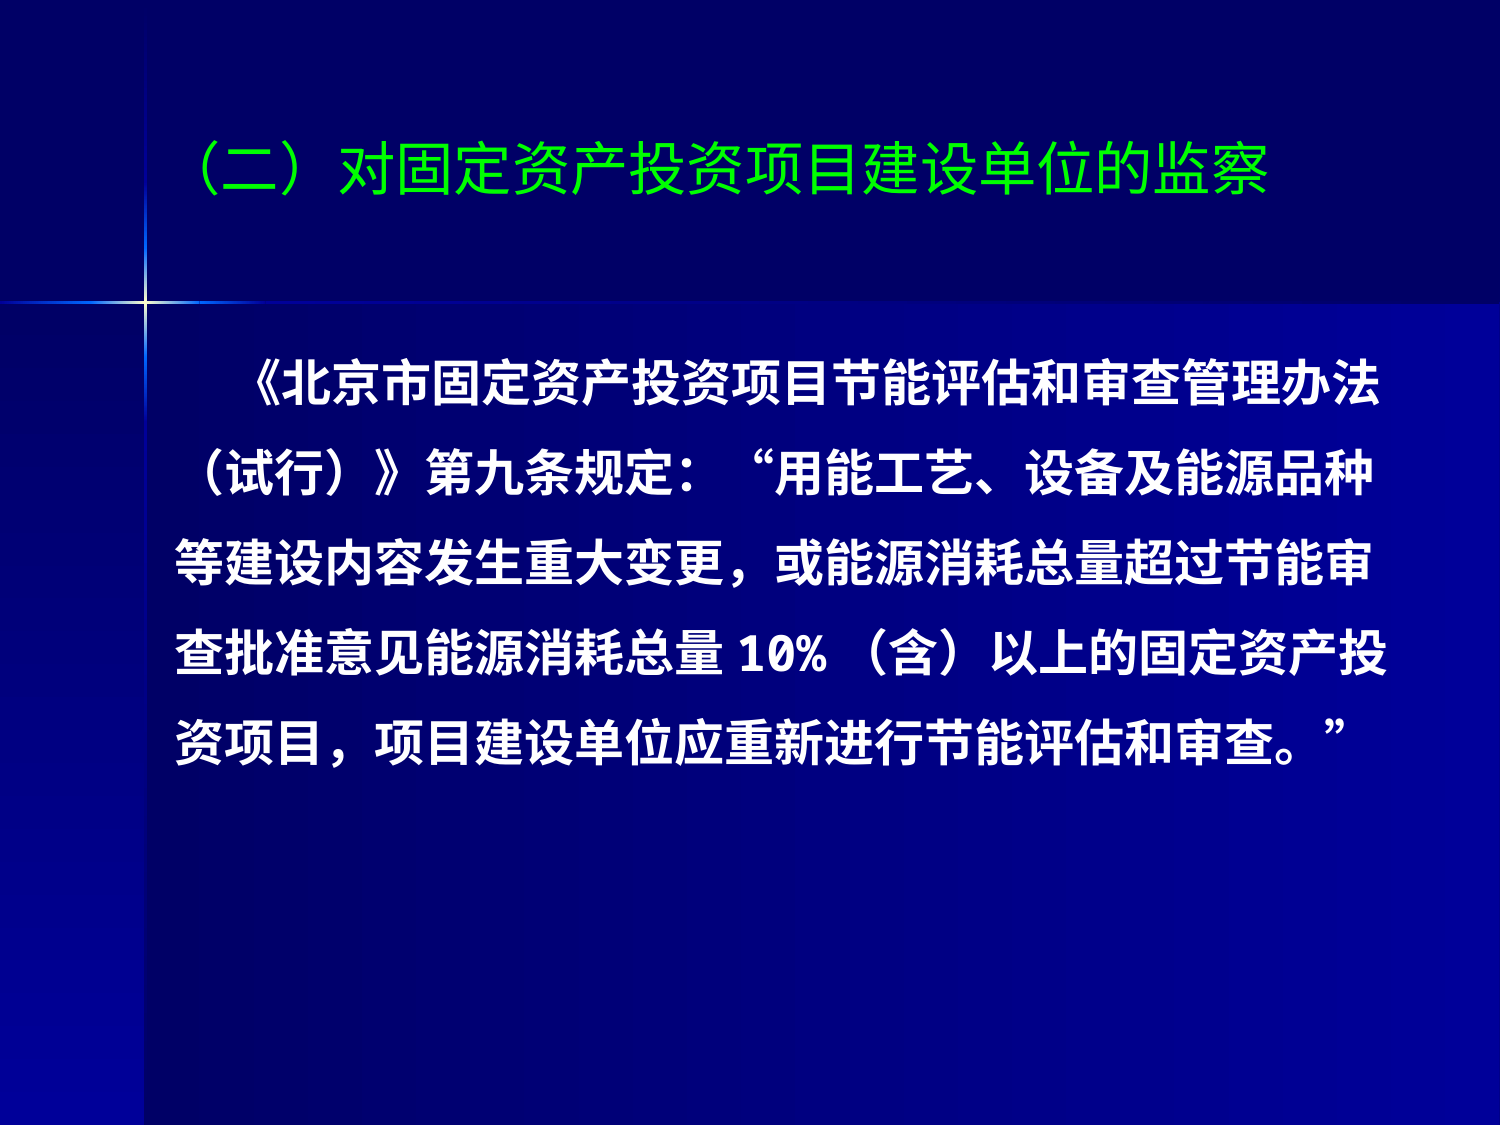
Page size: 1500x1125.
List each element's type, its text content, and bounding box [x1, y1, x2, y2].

title （二）对固定资产投资项目建设单位的监察 [147, 49, 1413, 286]
list 《北京市固定资产投资项目节能评估和审查管理办法（试行）》第九条规定：“用能工艺、设备及能源品种等建设内容发生重大变更，或能源消耗总量超过节能审查批准意见能源消耗总量10%（含）以上的固定资产投资项目，项目建设单位应重新进行节能评估和审查。” [159, 314, 1413, 1001]
